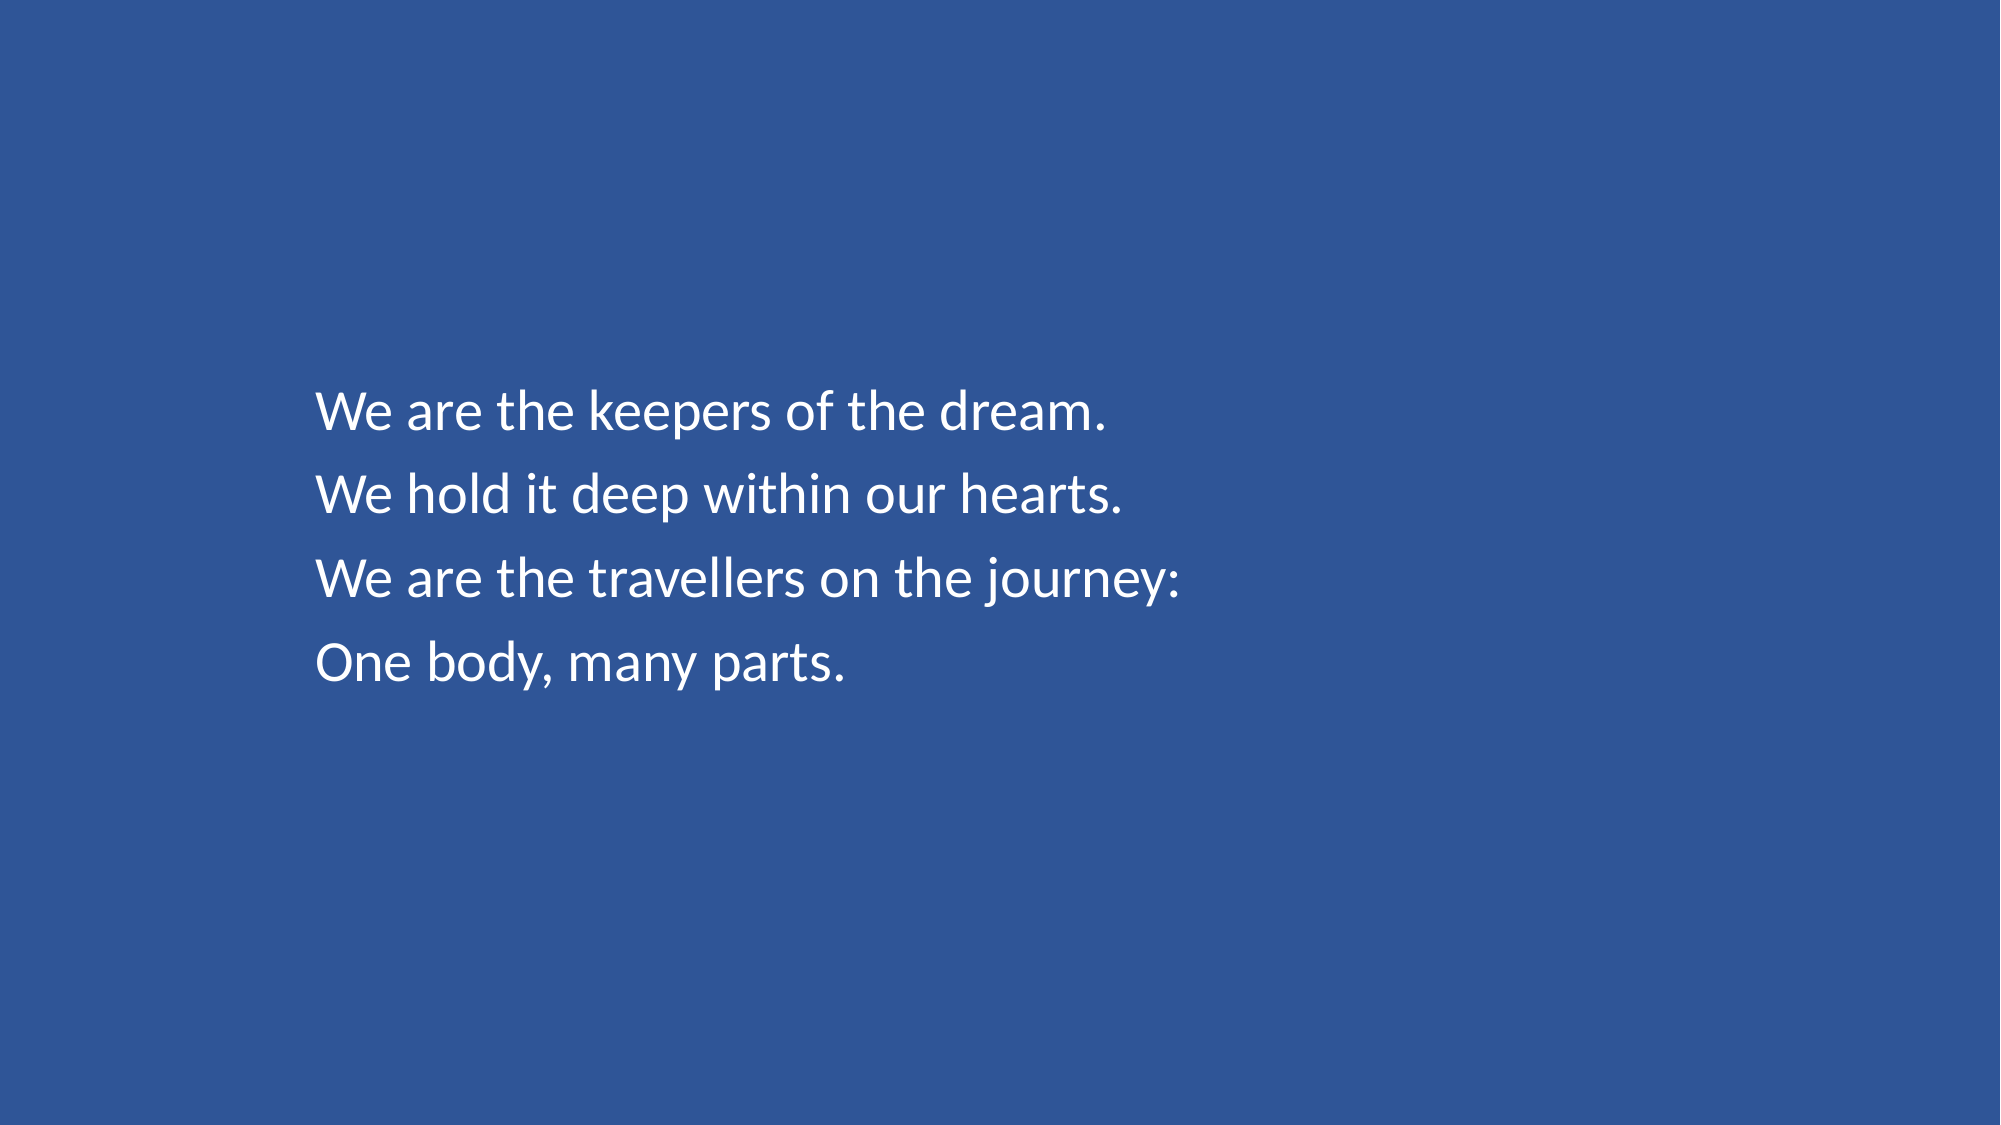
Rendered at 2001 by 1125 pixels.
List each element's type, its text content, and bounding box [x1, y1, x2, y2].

list We are the keepers of the dream. We hold it deep within our hearts. We are the travellers on the journey: One body, many parts. [300, 372, 1700, 753]
